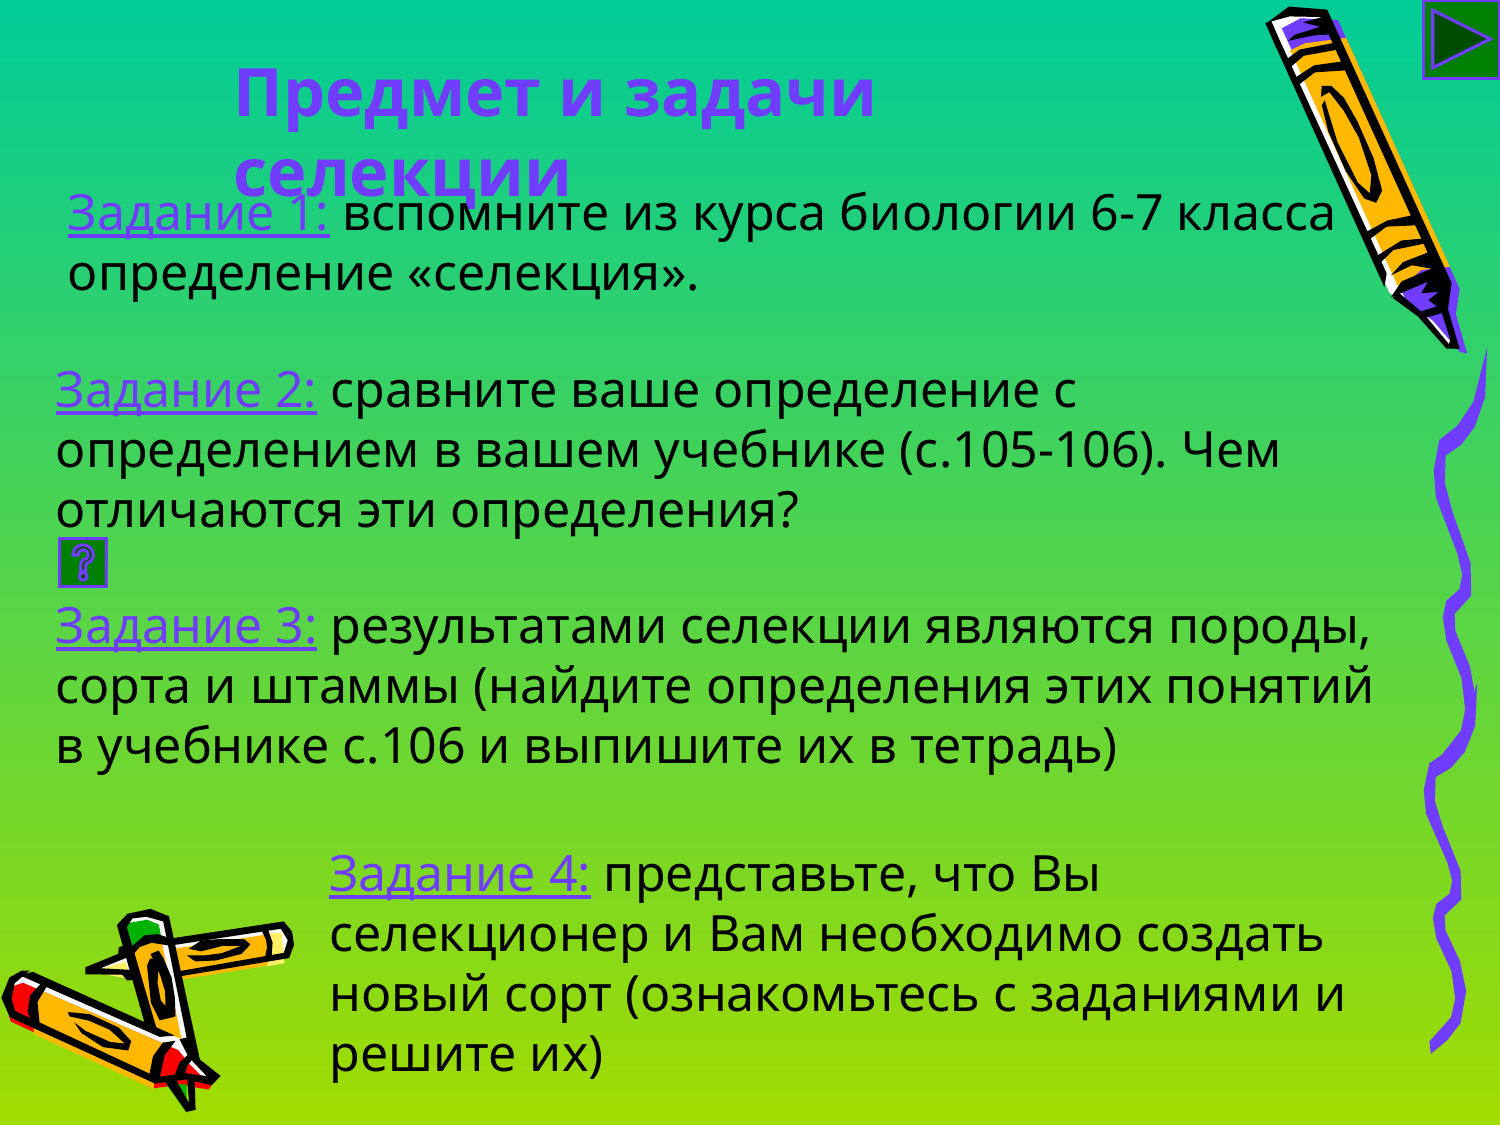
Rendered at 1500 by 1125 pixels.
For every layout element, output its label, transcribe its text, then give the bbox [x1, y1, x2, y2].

text_box Предмет и задачи селекции [218, 42, 1223, 172]
text_box Задание 1: вспомните из курса биологии 6-7 класса определение «селекция». [53, 172, 1365, 308]
text_box [59, 538, 107, 587]
text_box [1423, 0, 1500, 79]
text_box Задание 4: представьте, что Вы селекционер и Вам необходимо создать новый сорт (ознакомьтесь с заданиями и решите их) [314, 834, 1431, 1089]
text_box Задание 2: сравните ваше определение с определением в вашем учебнике (с.105-106). Чем отличаются эти определения? [41, 349, 1459, 545]
text_box Задание 3: результатами селекции являются породы, сорта и штаммы (найдите определения этих понятий в учебнике с.106 и выпишите их в тетрадь) [41, 586, 1400, 781]
